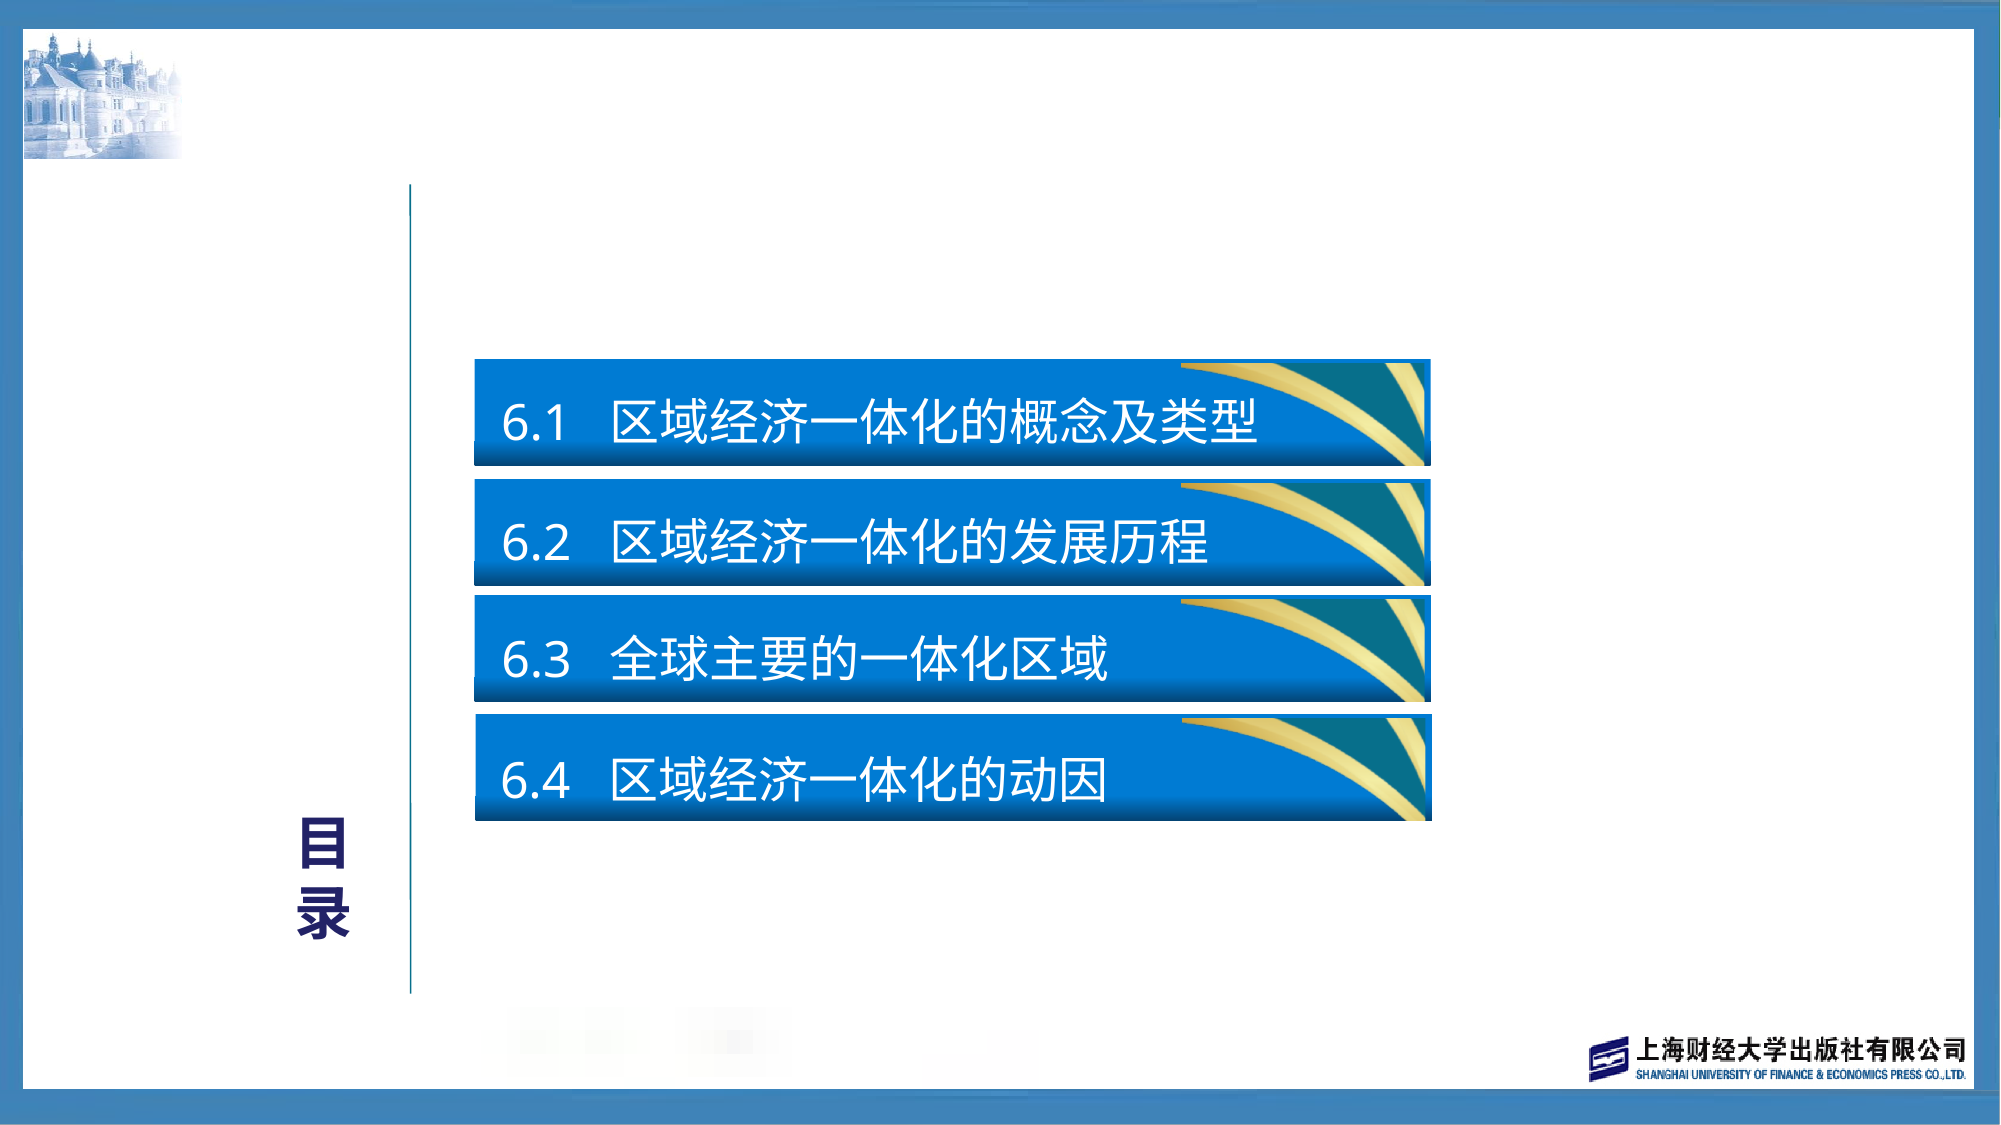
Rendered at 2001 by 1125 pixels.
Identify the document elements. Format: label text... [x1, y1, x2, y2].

picture [0, 0, 2001, 1125]
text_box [428, 359, 1432, 821]
text_box 目录 [280, 798, 363, 954]
